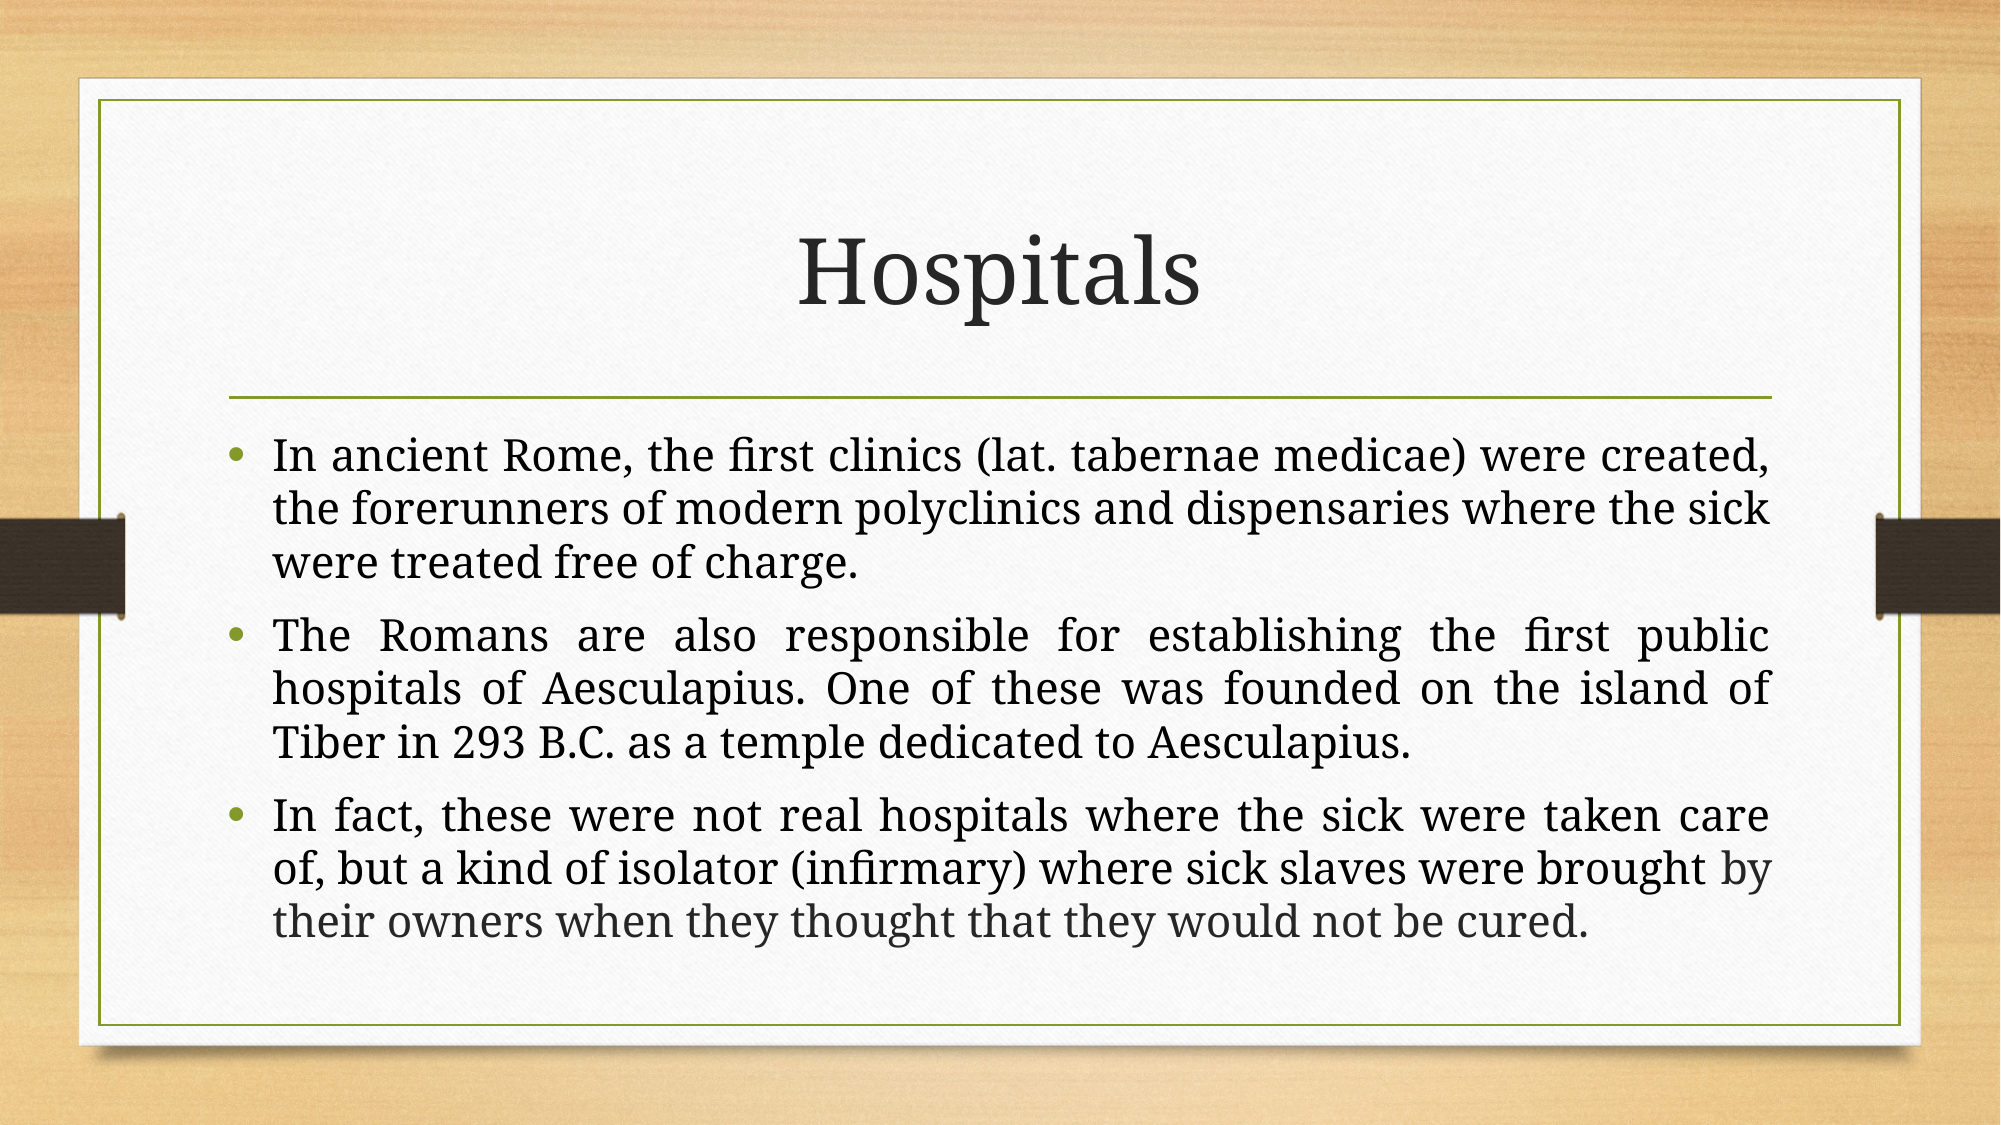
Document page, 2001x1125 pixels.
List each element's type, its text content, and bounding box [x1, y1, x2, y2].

list In ancient Rome, the first clinics (lat. tabernae medicae) were created, the forerunners of modern polyclinics and dispensaries where the sick were treated free of charge. The Romans are also responsible for establishing the first public hospitals of Aesculapius. One of these was founded on the island of Tiber in 293 B.C. as a temple dedicated to Aesculapius. In fact, these were not real hospitals where the sick were taken care of, but a kind of isolator (infirmary) where sick slaves were brought by their owners when they thought that they would not be cured. [212, 419, 1788, 964]
picture [0, 0, 2001, 1125]
title Hospitals [212, 161, 1788, 375]
